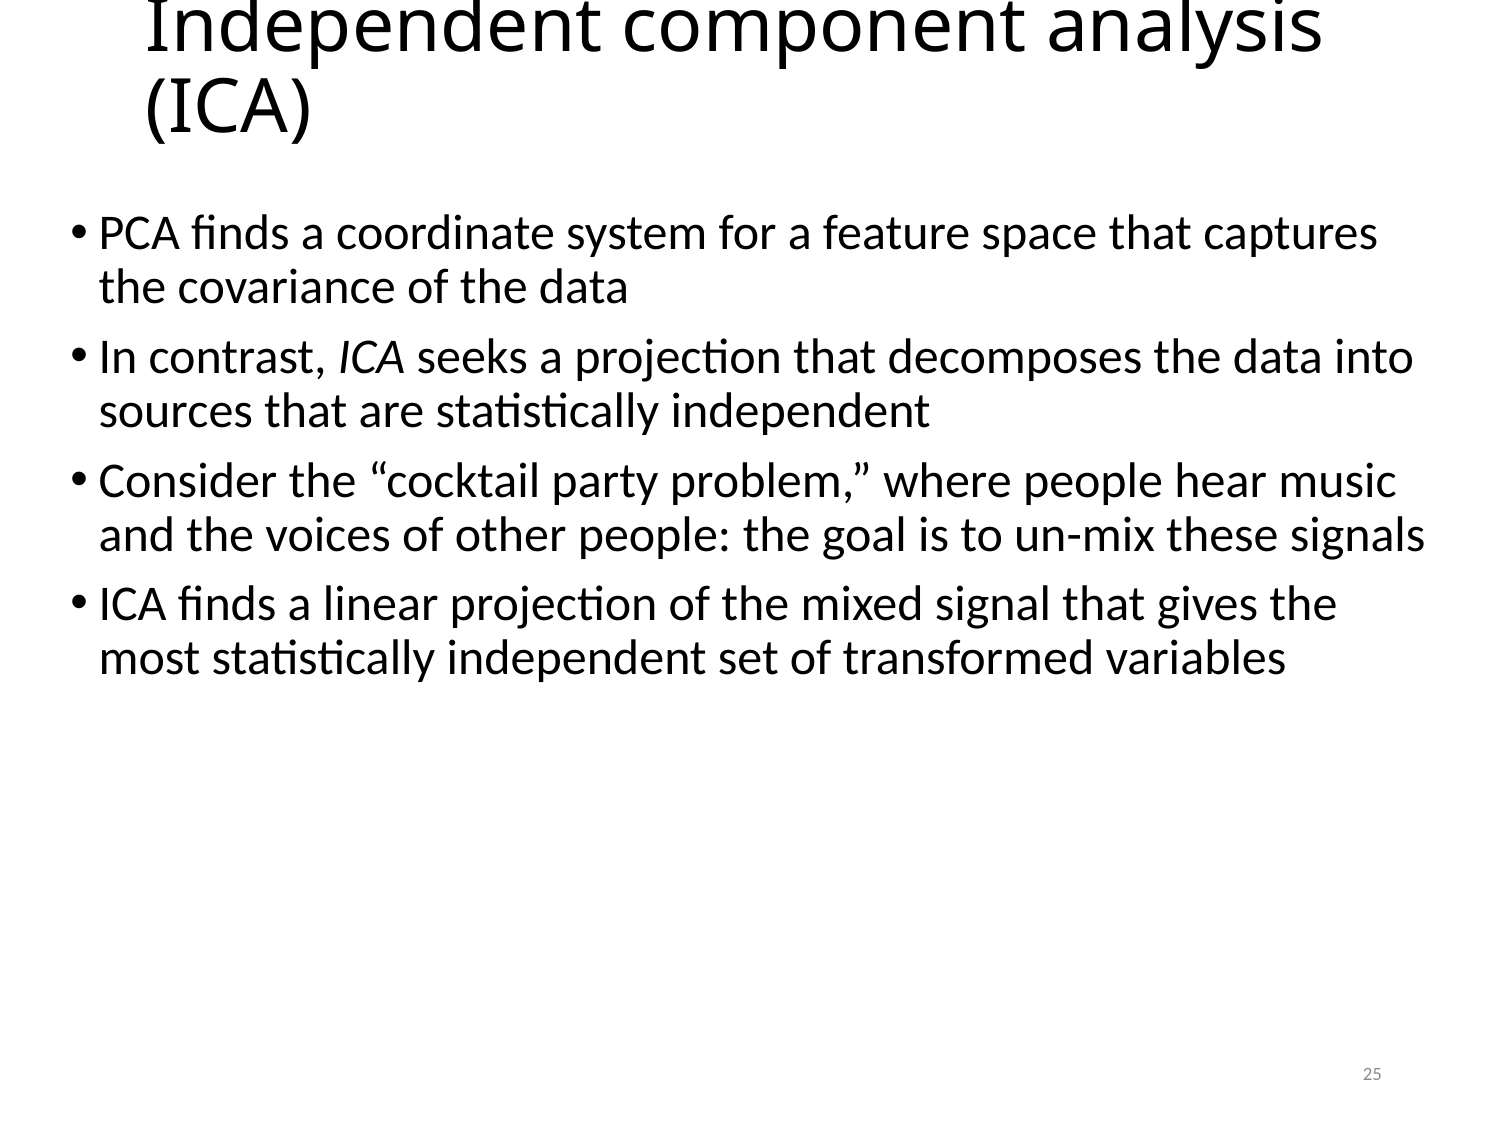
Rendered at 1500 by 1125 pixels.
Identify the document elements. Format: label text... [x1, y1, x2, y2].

title Independent component analysis (ICA) [130, 10, 1397, 126]
list PCA finds a coordinate system for a feature space that captures the covariance of the data In contrast, ICA seeks a projection that decomposes the data into sources that are statistically independent Consider the “cocktail party problem,” where people hear music and the voices of other people: the goal is to un-mix these signals ICA finds a linear projection of the mixed signal that gives the most statistically independent set of transformed variables [55, 199, 1459, 1014]
slide_number 25 [1059, 1042, 1397, 1103]
